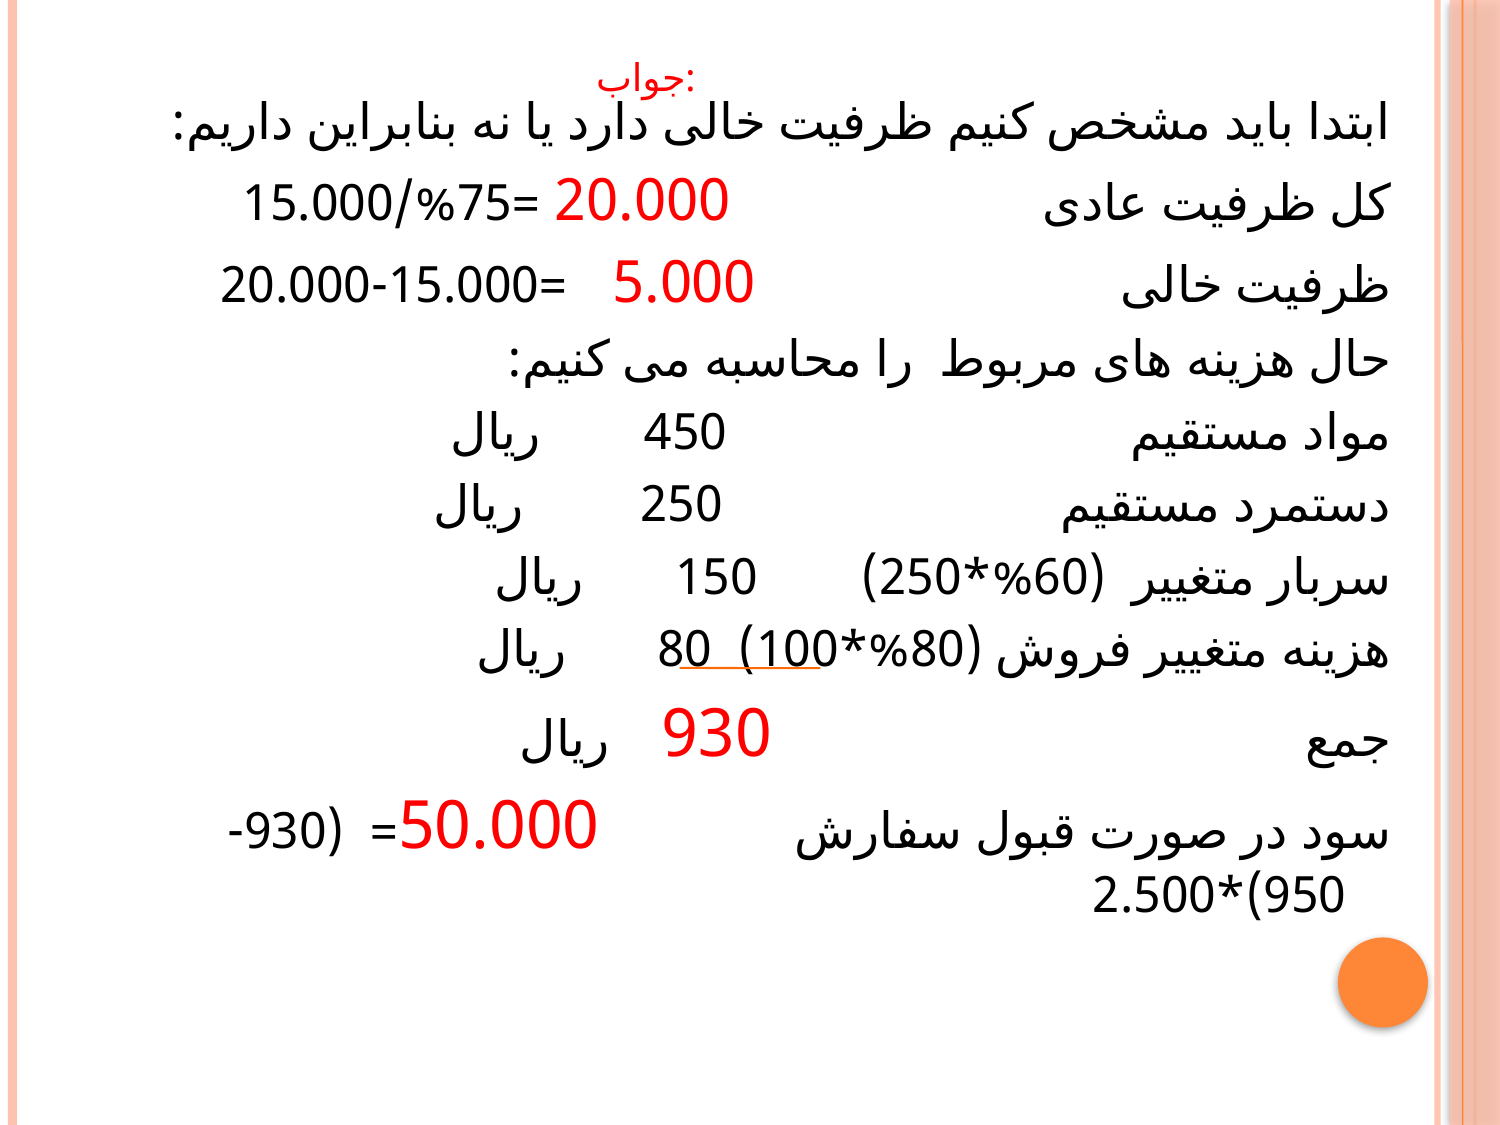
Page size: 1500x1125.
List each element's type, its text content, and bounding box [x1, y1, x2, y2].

list ابتدا باید مشخص کنیم ظرفیت خالی دارد یا نه بنابراین داریم: کل ظرفیت عادی 20.000 =75%/15.000 ظرفیت خالی 5.000 =15.000-20.000 حال هزینه های مربوط را محاسبه می کنیم: مواد مستقیم 450 ریال دستمرد مستقیم 250 ریال سربار متغییر (60%*250) 150 ریال هزینه متغییر فروش (80%*100) 80 ریال جمع 930 ریال سود در صورت قبول سفارش 50.000= (930-950)*2.500 [75, 82, 1407, 1062]
title جواب: [75, 45, 1300, 82]
